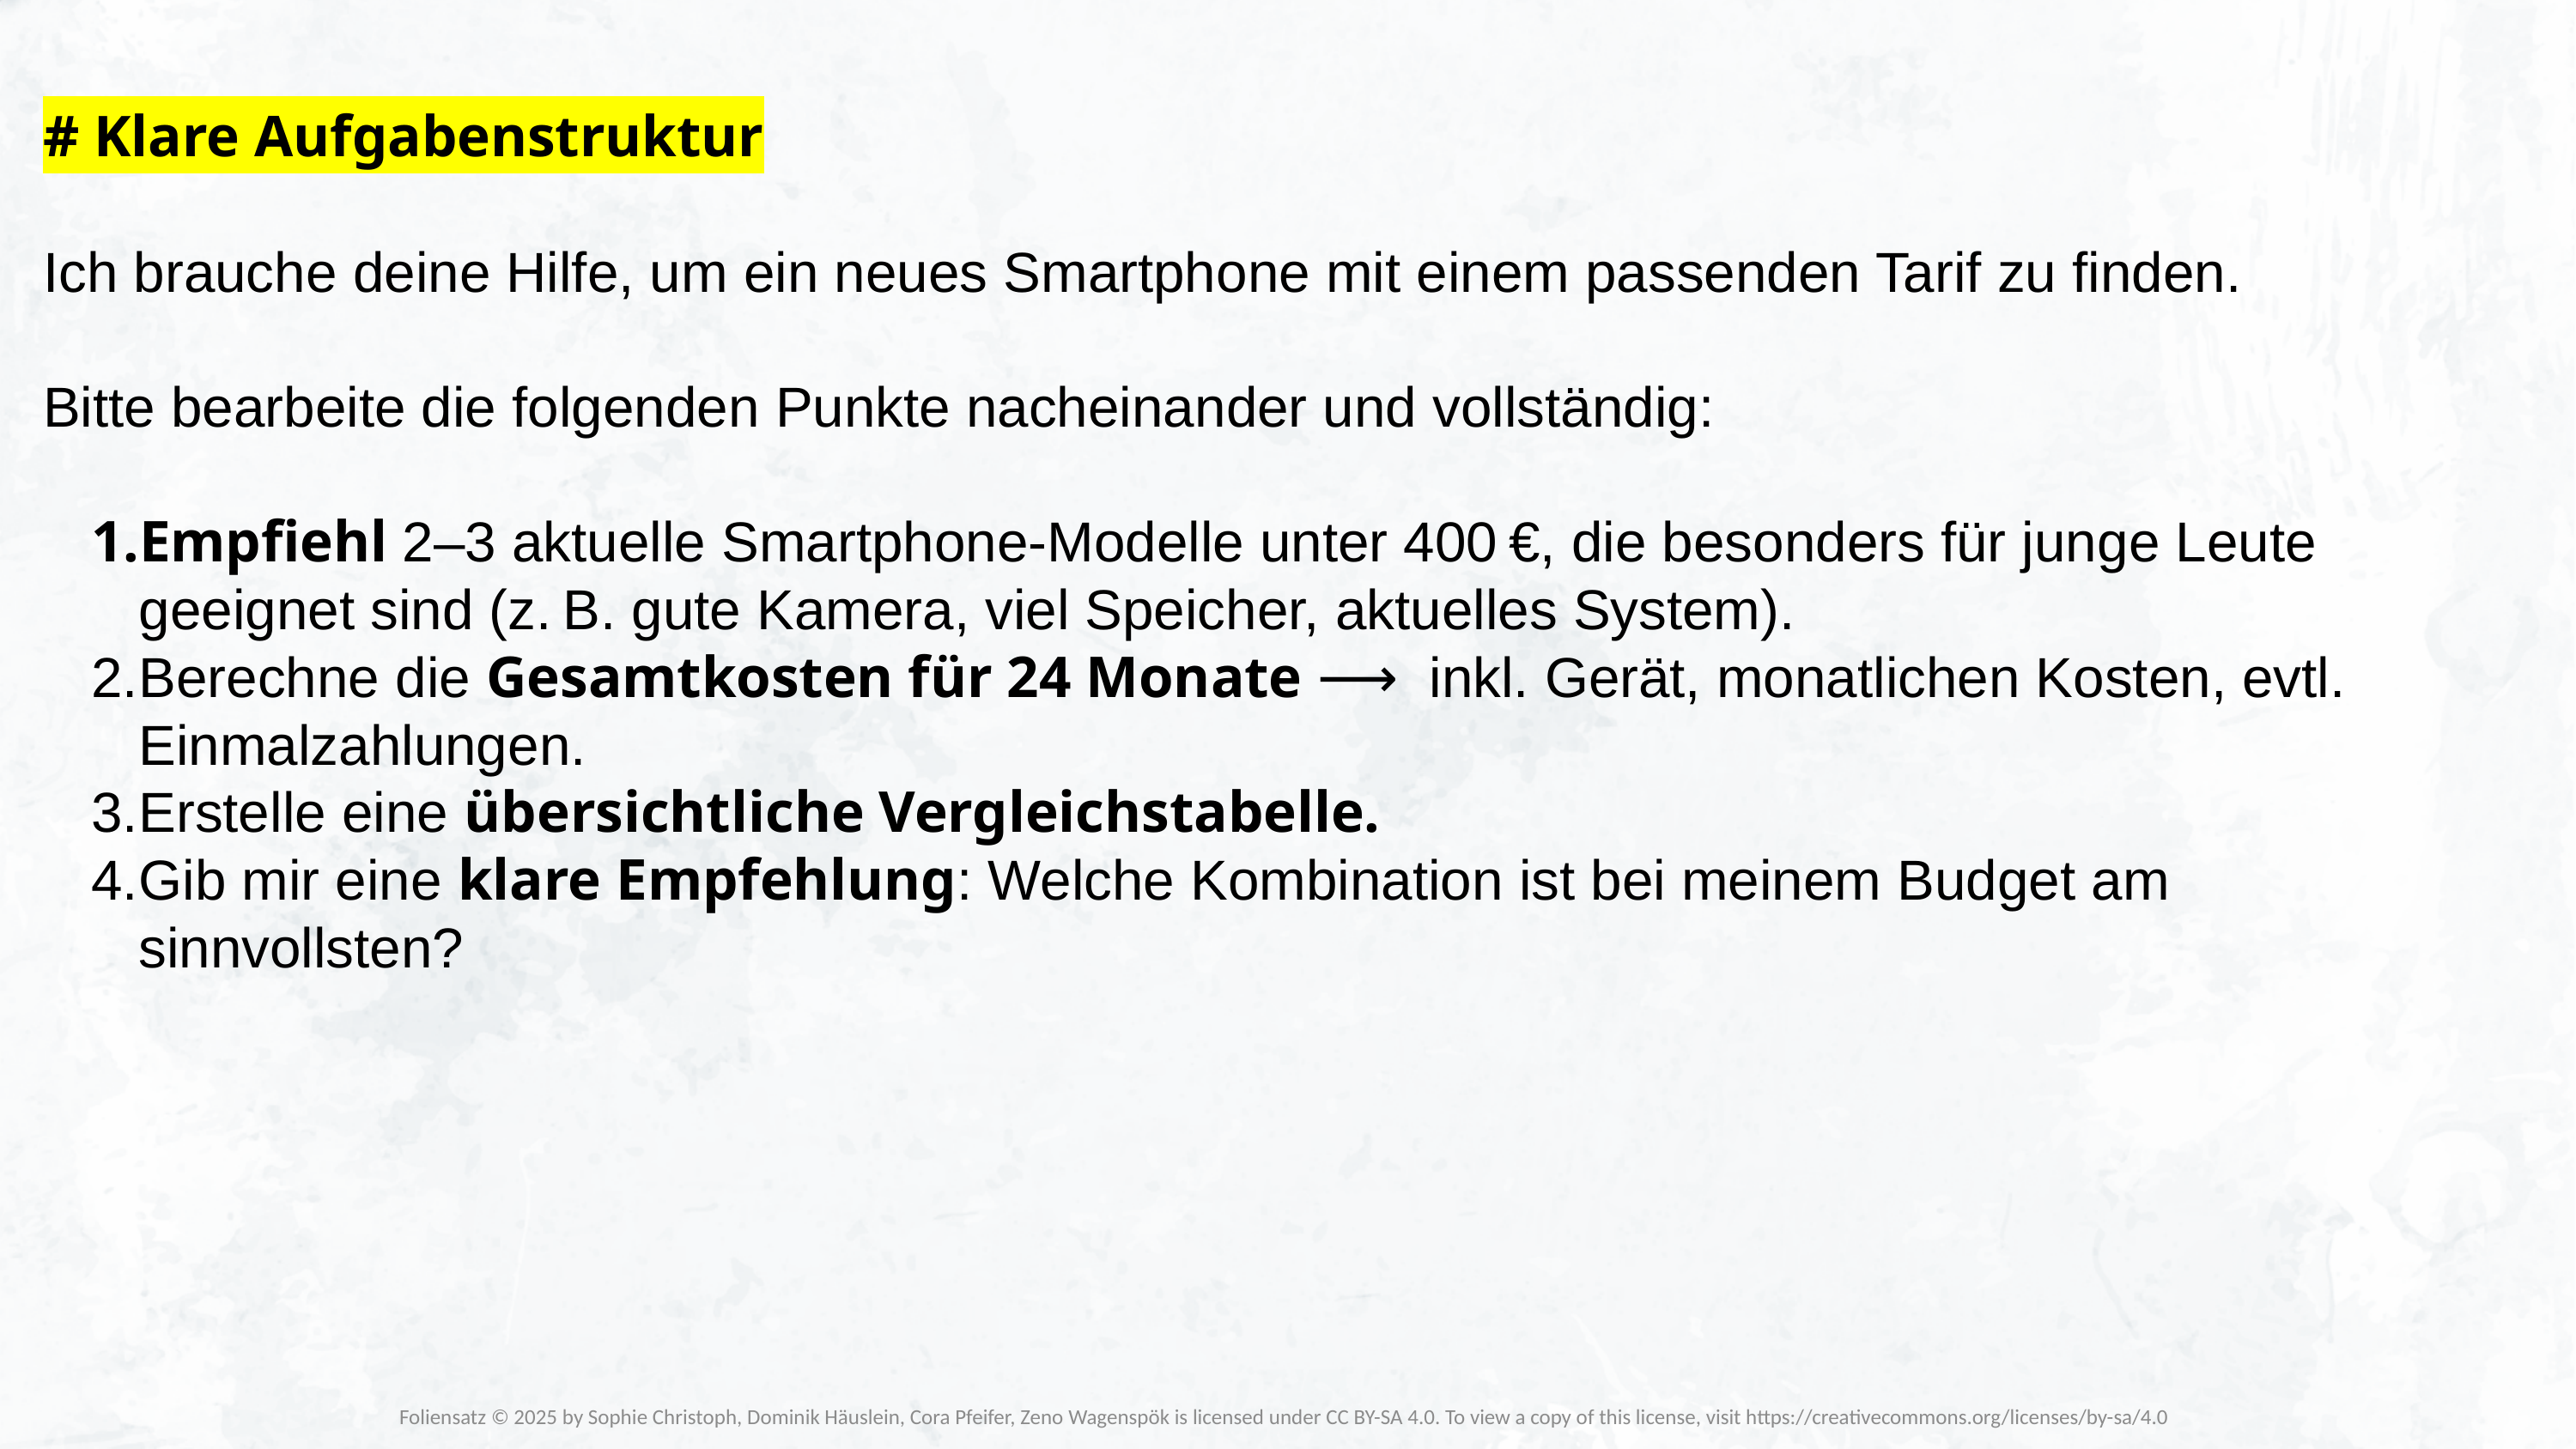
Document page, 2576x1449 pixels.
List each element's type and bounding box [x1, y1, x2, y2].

text_box [0, 0, 2576, 1449]
